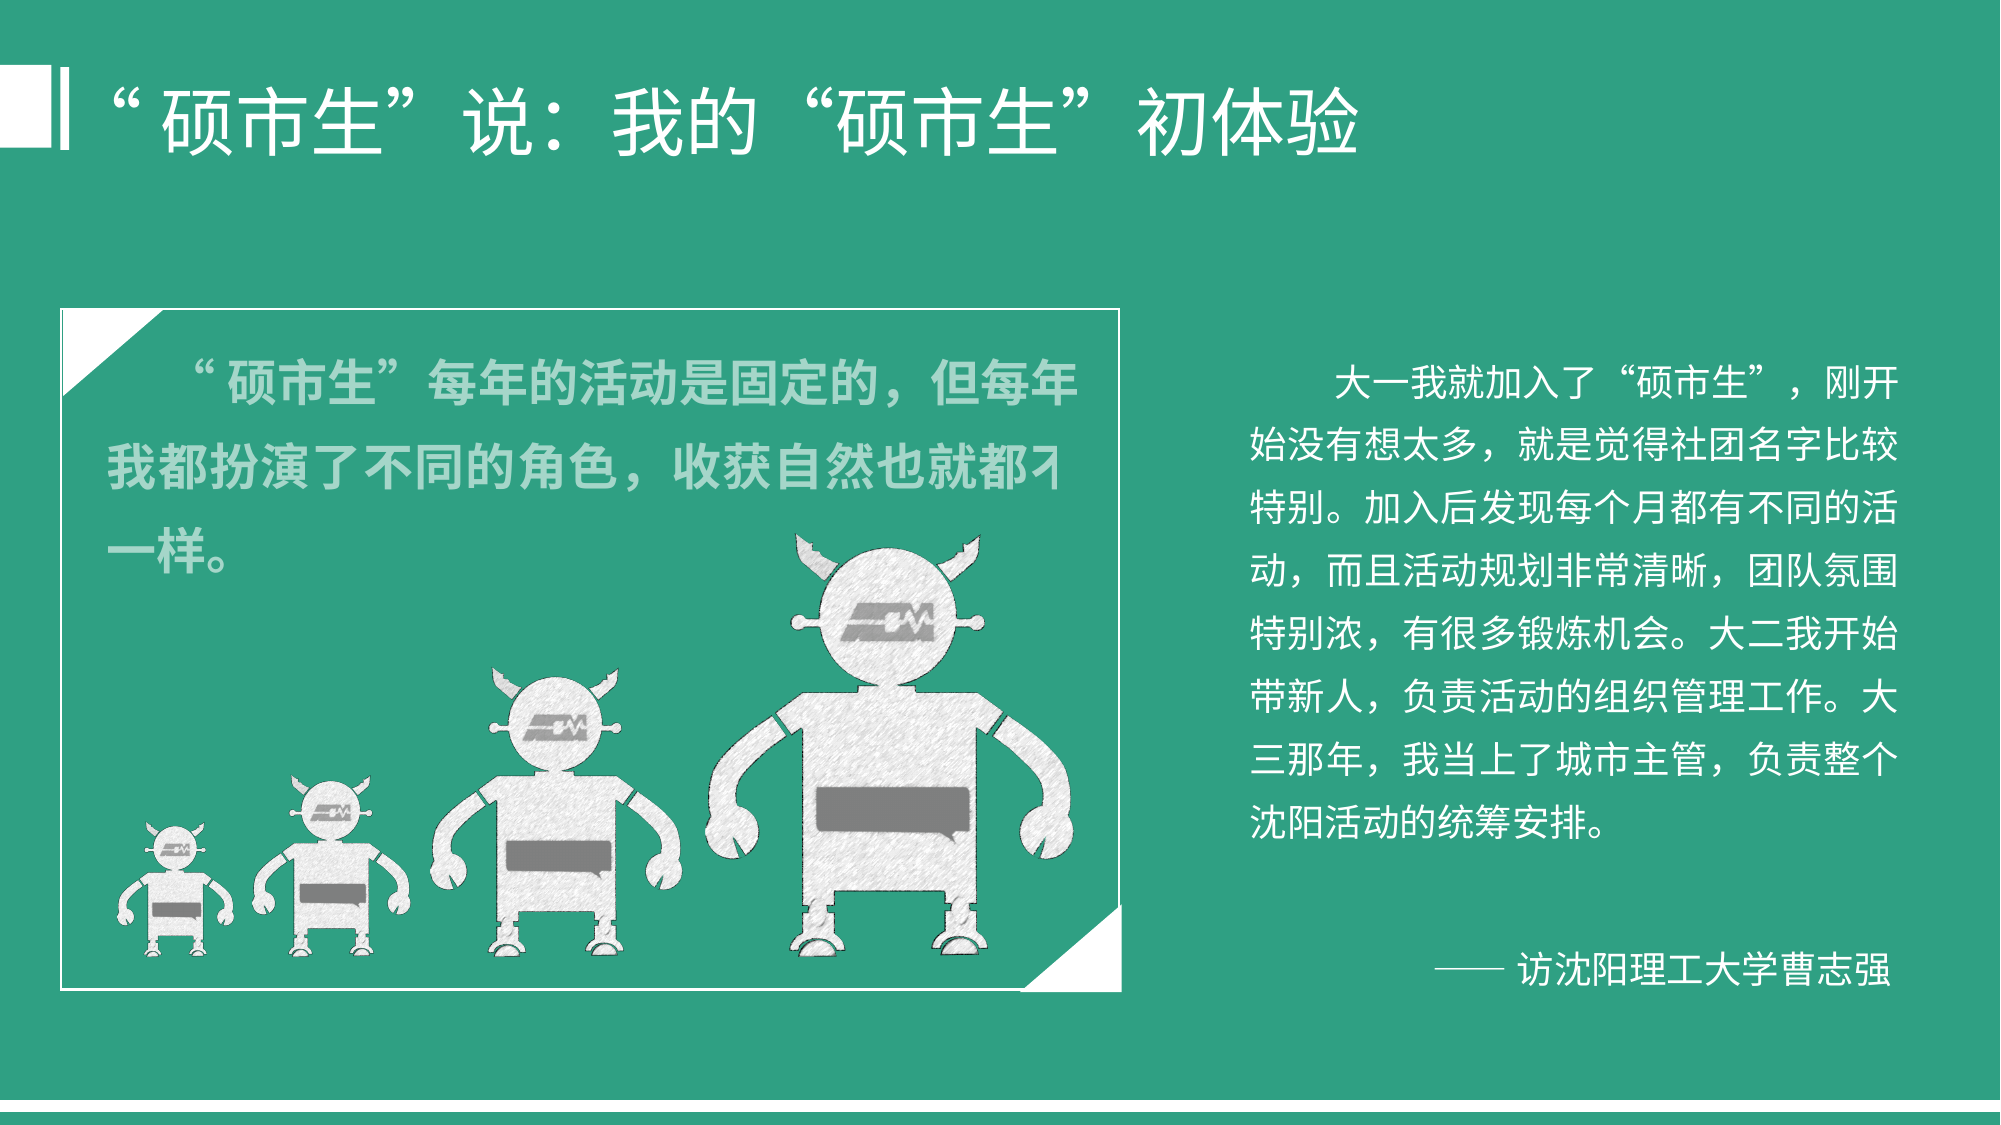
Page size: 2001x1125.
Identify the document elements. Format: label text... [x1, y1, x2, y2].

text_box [1234, 333, 1971, 1001]
text_box [60, 308, 1120, 991]
text_box “硕市生”说：我的“硕市生”初体验 [52, 32, 1647, 112]
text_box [0, 64, 70, 150]
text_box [91, 320, 1096, 957]
text_box [1017, 902, 1123, 994]
